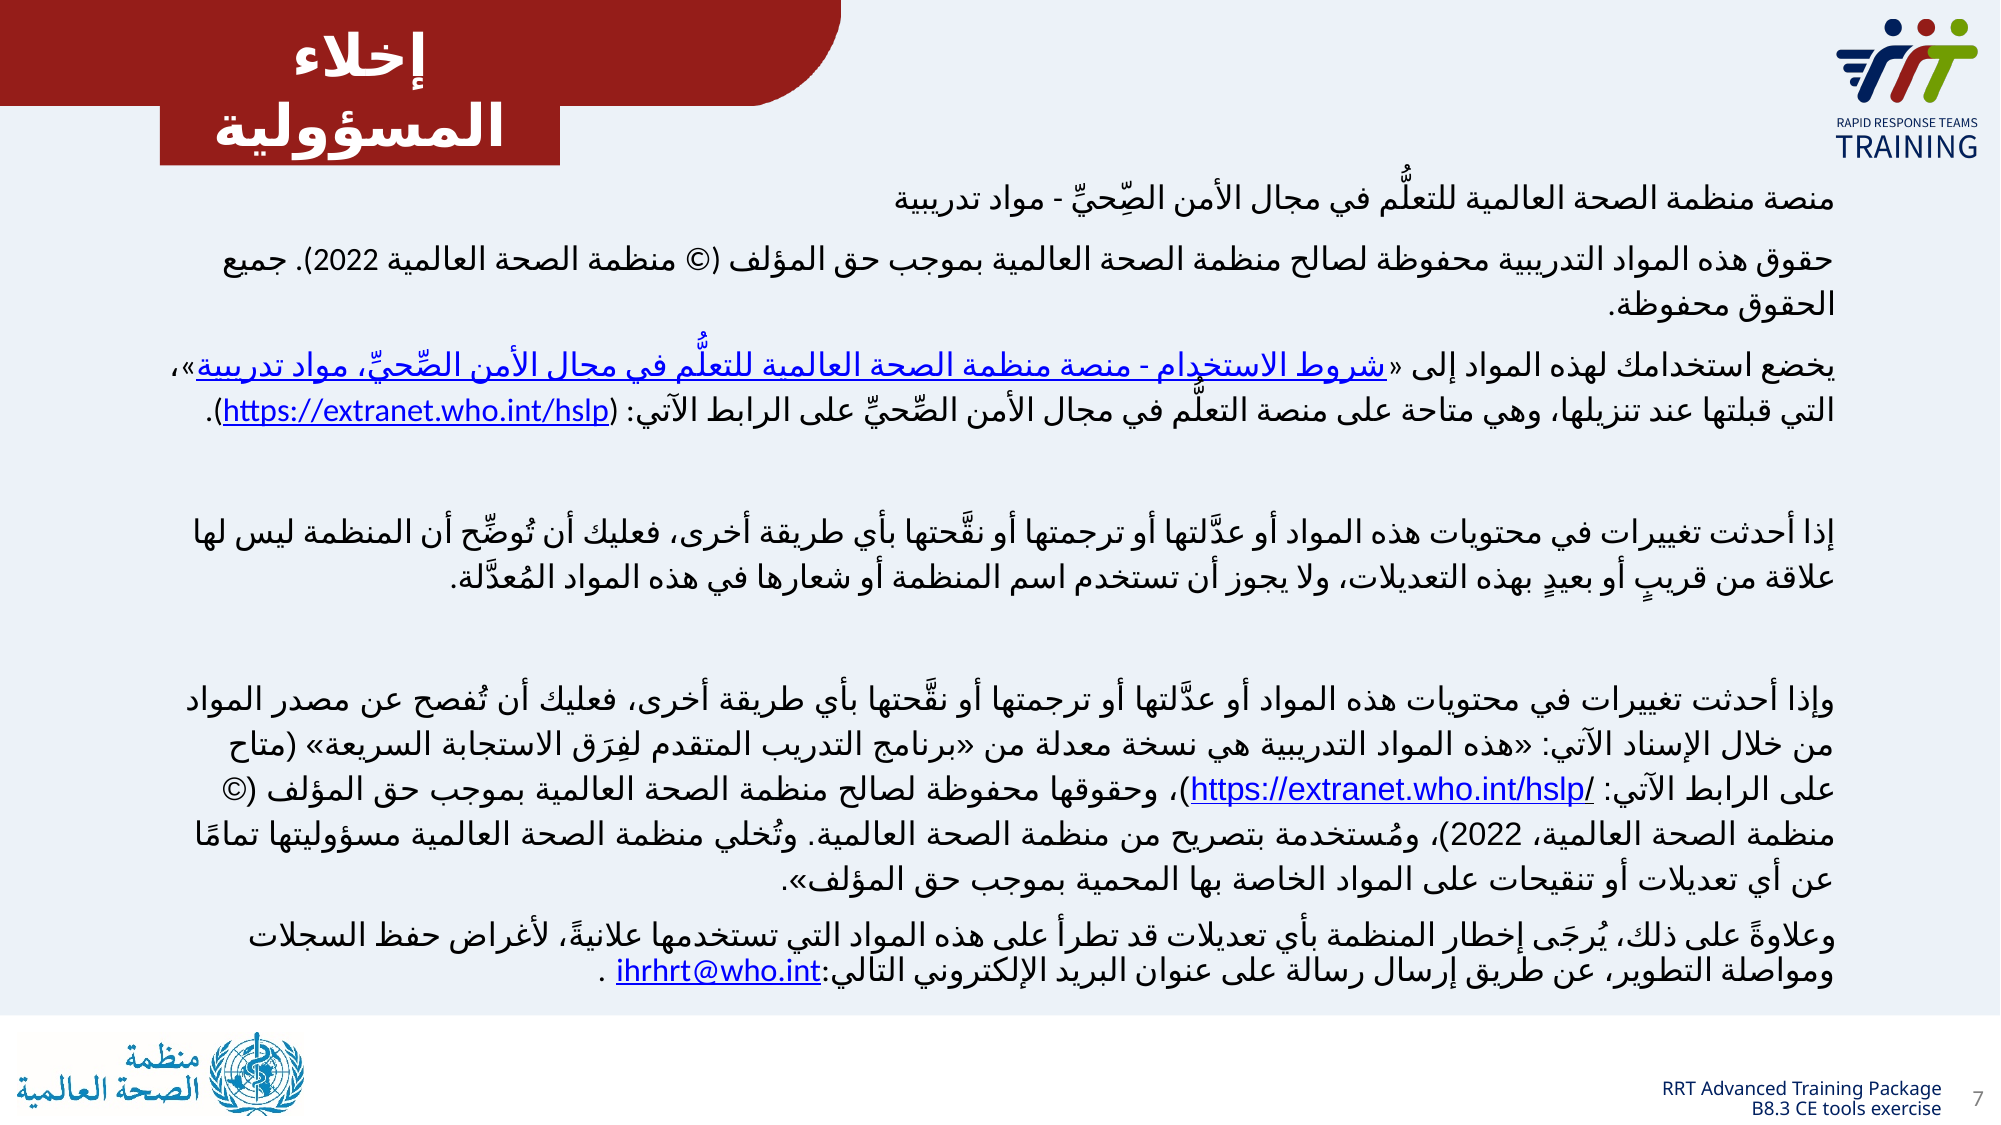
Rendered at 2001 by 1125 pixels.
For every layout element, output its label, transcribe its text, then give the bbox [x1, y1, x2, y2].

picture [0, 0, 841, 106]
list منصة منظمة الصحة العالمية للتعلُّم في مجال الأمن الصِّحيِّ - مواد تدريبية حقوق هذه المواد التدريبية محفوظة لصالح منظمة الصحة العالمية بموجب حق المؤلف (© منظمة الصحة العالمية 2022). جميع الحقوق محفوظة. يخضع استخدامك لهذه المواد إلى «شروط الاستخدام - منصة منظمة الصحة العالمية للتعلُّم في مجال الأمن الصِّحيِّ، مواد تدريبية»، التي قبلتها عند تنزيلها، وهي متاحة على منصة التعلُّم في مجال الأمن الصِّحيِّ على الرابط الآتي: (https://extranet.who.int/hslp). إذا أحدثت تغييرات في محتويات هذه المواد أو عدَّلتها أو ترجمتها أو نقَّحتها بأي طريقة أخرى، فعليك أن تُوضِّح أن المنظمة ليس لها علاقة من قريبٍ أو بعيدٍ بهذه التعديلات، ولا يجوز أن تستخدم اسم المنظمة أو شعارها في هذه المواد المُعدَّلة. وإذا أحدثت تغييرات في محتويات هذه المواد أو عدَّلتها أو ترجمتها أو نقَّحتها بأي طريقة أخرى، فعليك أن تُفصح عن مصدر المواد من خلال الإسناد الآتي: «هذه المواد التدريبية هي نسخة معدلة من «برنامج التدريب المتقدم لفِرَق الاستجابة السريعة» (متاح على الرابط الآتي: https://extranet.who.int/hslp/)، وحقوقها محفوظة لصالح منظمة الصحة العالمية بموجب حق المؤلف (© منظمة الصحة العالمية، 2022)، ومُستخدمة بتصريح من منظمة الصحة العالمية. وتُخلي منظمة الصحة العالمية مسؤوليتها تمامًا عن أي تعديلات أو تنقيحات على المواد الخاصة بها المحمية بموجب حق المؤلف». وعلاوةً على ذلك، يُرجَى إخطار المنظمة بأي تعديلات قد تطرأ على هذه المواد التي تستخدمها علانيةً، لأغراض حفظ السجلات ومواصلة التطوير، عن طريق إرسال رسالة على عنوان البريد الإلكتروني التالي:ihrhrt@who.int . [162, 170, 1838, 1026]
text_box إخلاء المسؤولية [159, 10, 560, 166]
picture [1835, 19, 1978, 167]
picture [17, 1032, 304, 1116]
